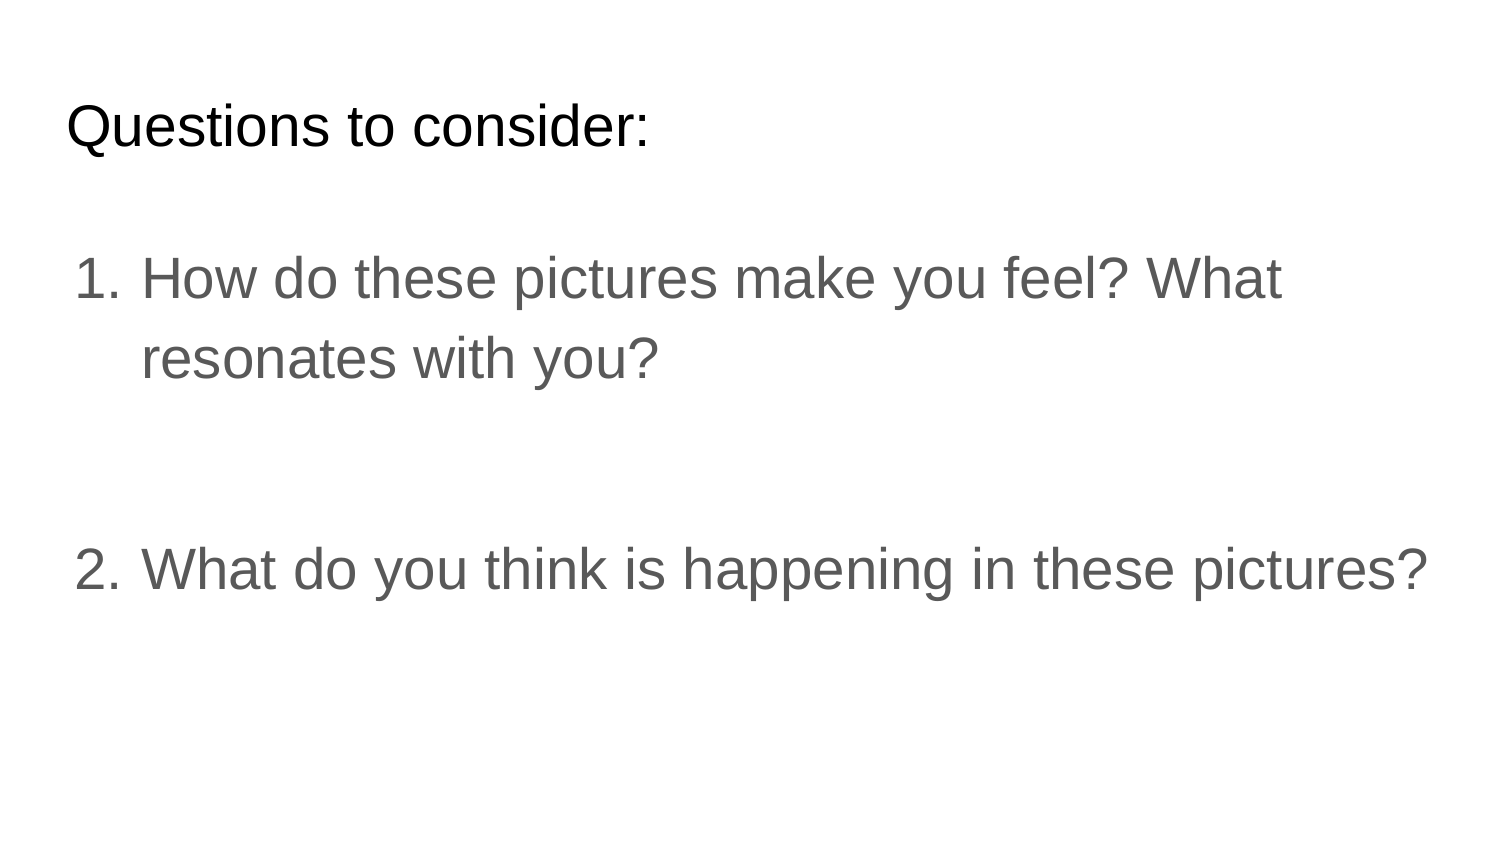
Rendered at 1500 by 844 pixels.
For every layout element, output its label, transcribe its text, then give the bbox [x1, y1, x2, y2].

list How do these pictures make you feel? What resonates with you? What do you think is happening in these pictures? [51, 214, 1449, 750]
title Questions to consider: [51, 72, 1449, 167]
